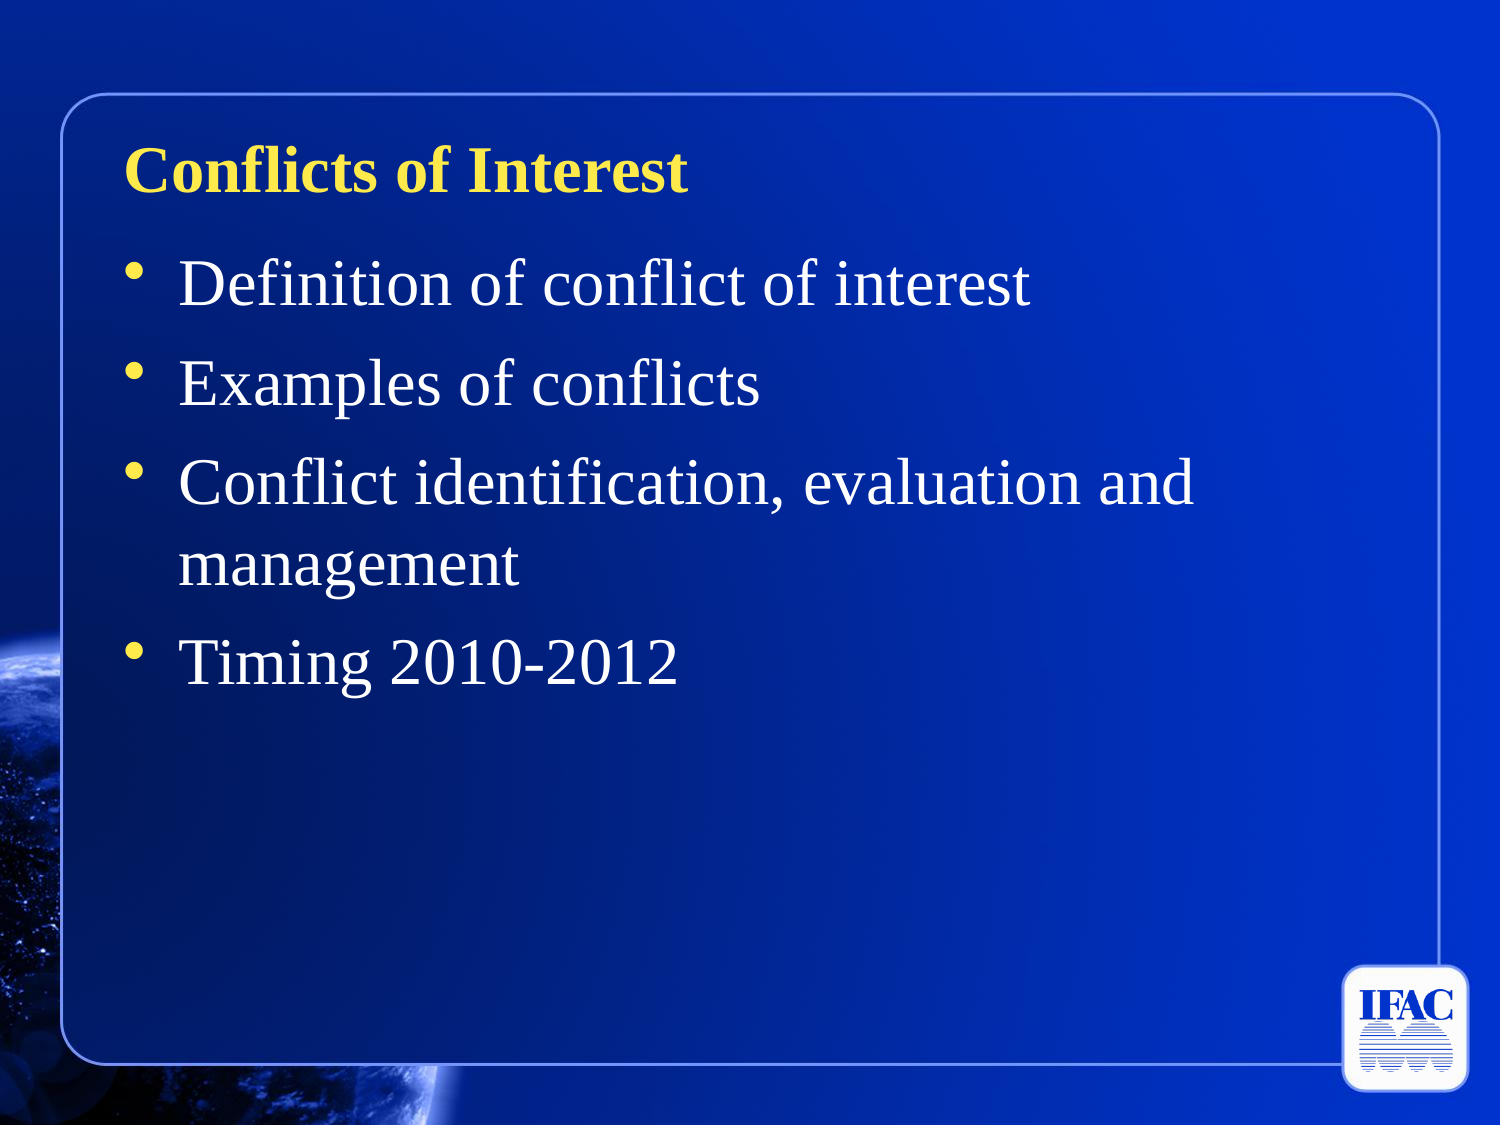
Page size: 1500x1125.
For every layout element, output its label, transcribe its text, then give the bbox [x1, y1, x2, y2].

picture [0, 0, 1500, 1125]
list Conflicts of Interest [107, 118, 1411, 215]
list Definition of conflict of interest Examples of conflicts Conflict identification, evaluation and management Timing 2010-2012 [107, 230, 1411, 1048]
